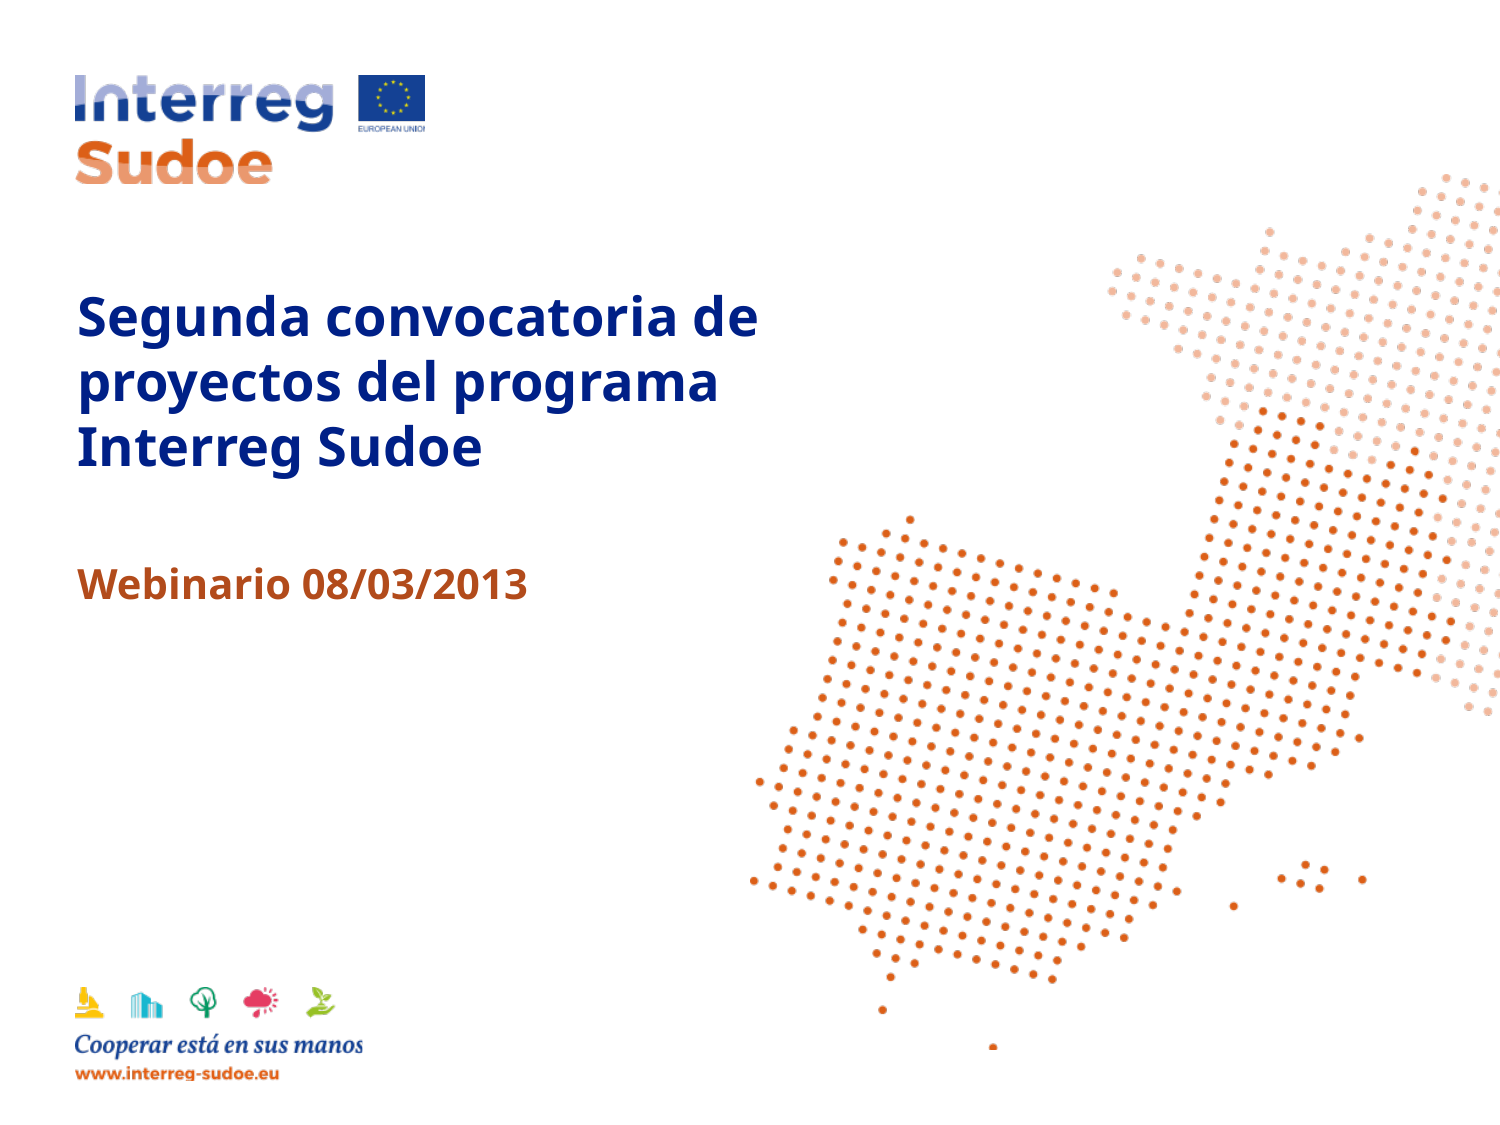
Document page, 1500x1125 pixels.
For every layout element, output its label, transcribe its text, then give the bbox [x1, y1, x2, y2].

title Segunda convocatoria de proyectos del programa Interreg Sudoe [62, 275, 975, 517]
subtitle Webinario 08/03/2013 [62, 549, 846, 713]
